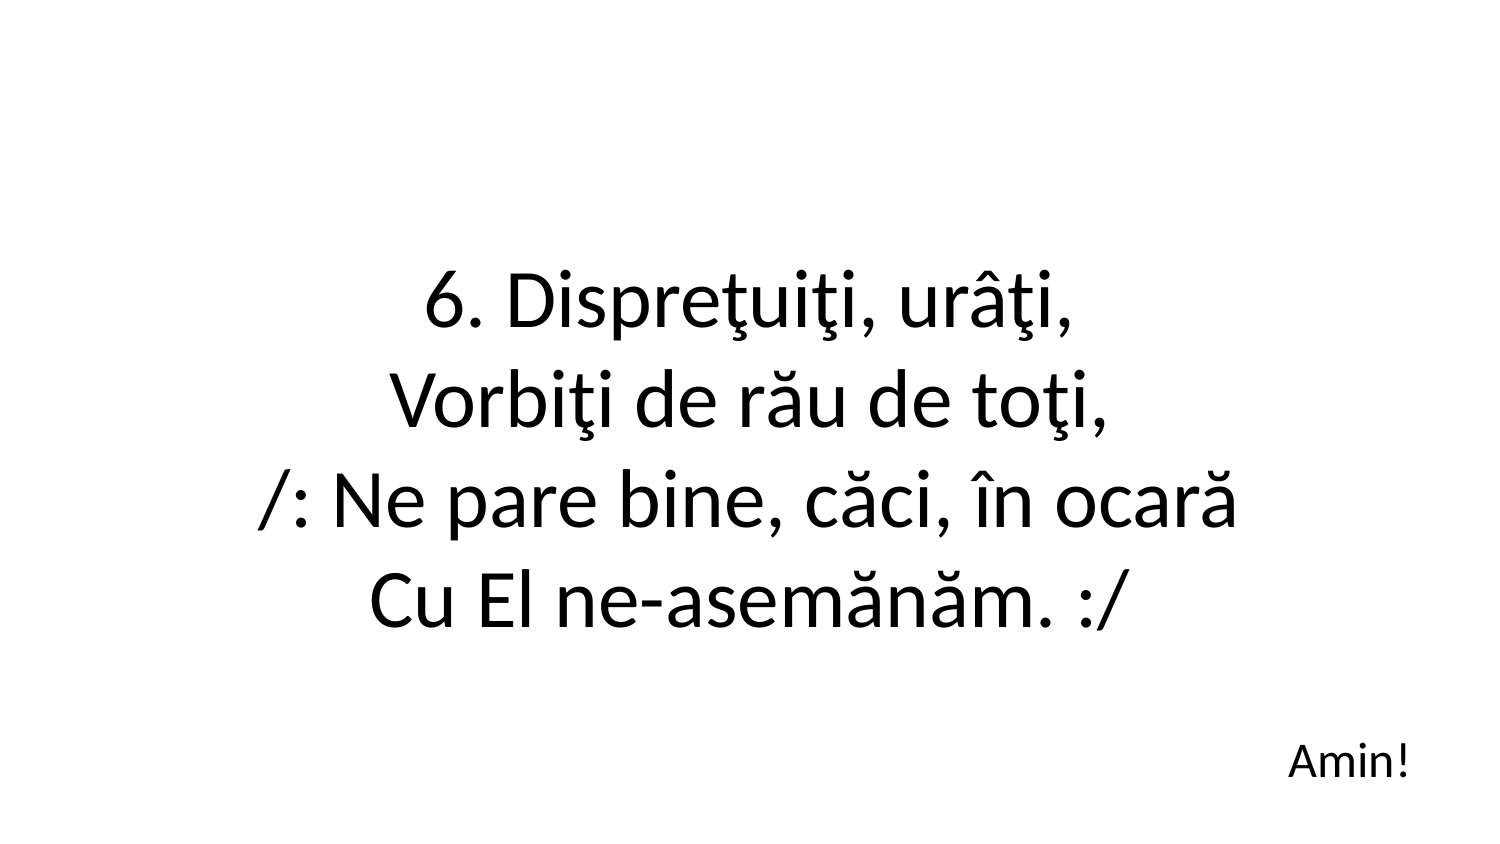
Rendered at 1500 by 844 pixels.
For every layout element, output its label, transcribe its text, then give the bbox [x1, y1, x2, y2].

text_box Amin! [1273, 674, 1427, 795]
text_box 6. Dispreţuiţi, urâţi, Vorbiţi de rău de toţi, /: Ne pare bine, căci, în ocară Cu El ne-asemănăm. :/ [243, 192, 1256, 652]
